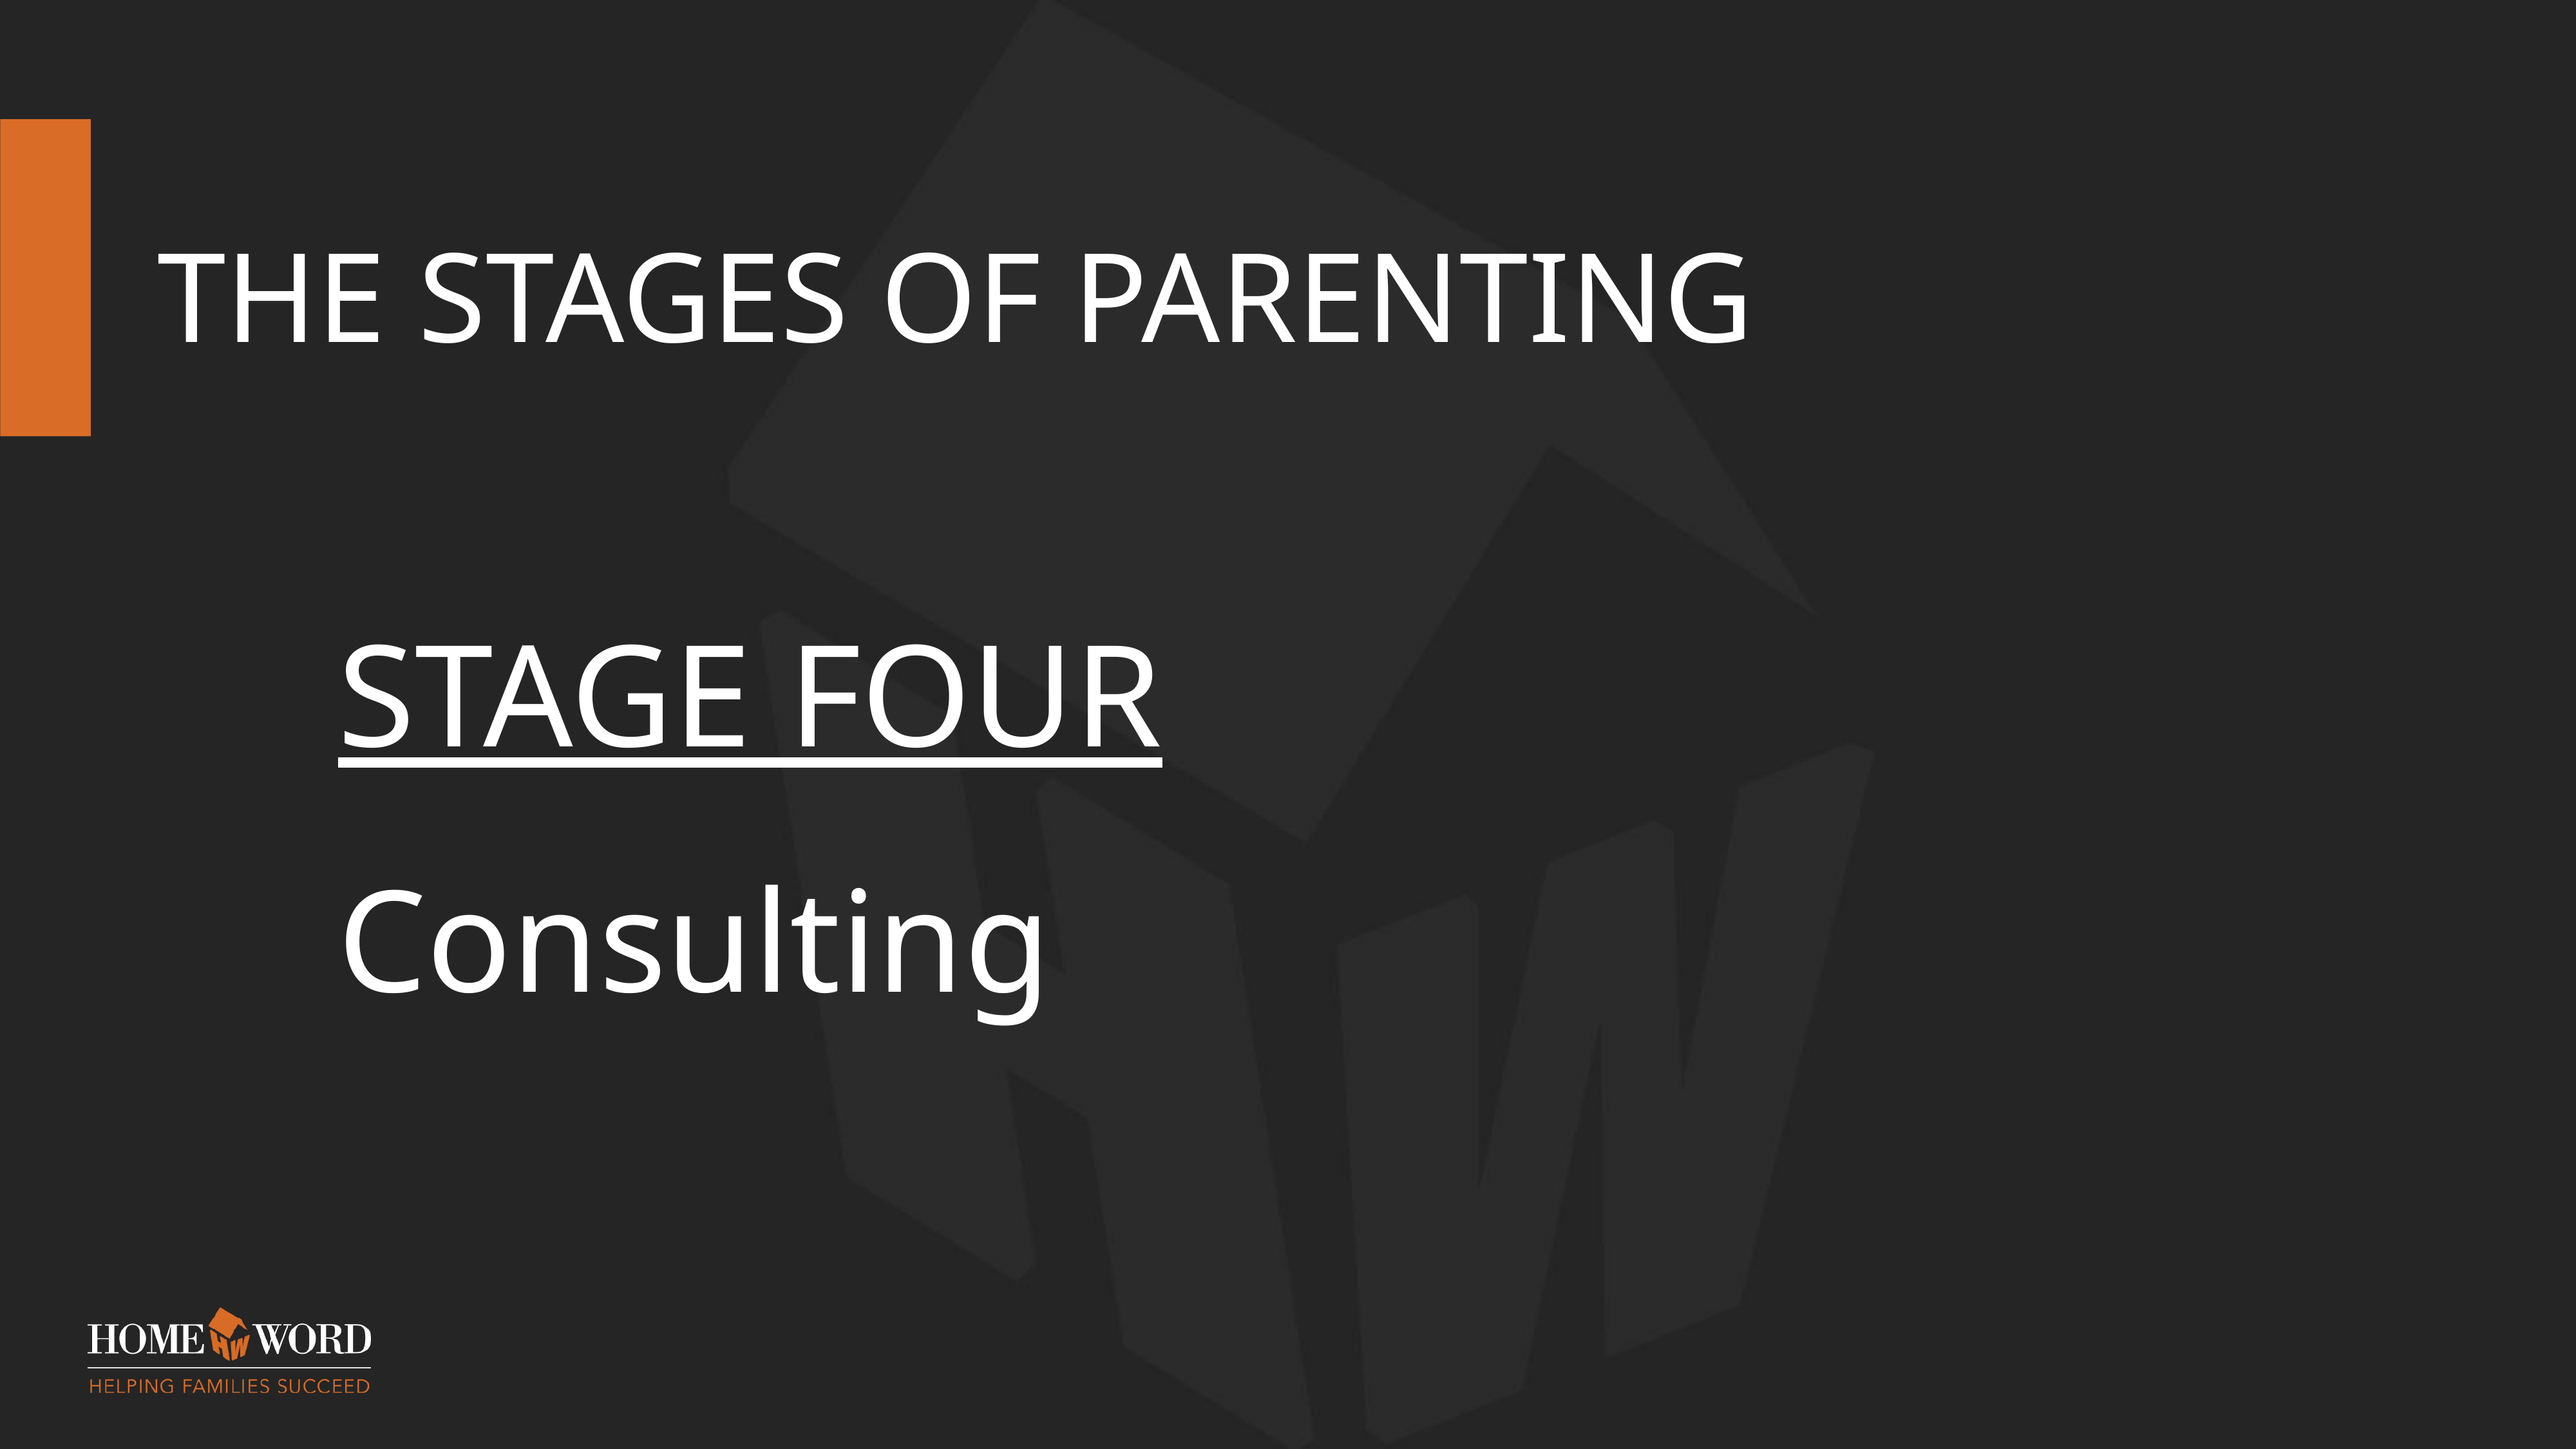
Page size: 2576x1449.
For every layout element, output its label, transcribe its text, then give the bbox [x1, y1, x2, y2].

text_box Consulting [332, 846, 2232, 1179]
title THE STAGES OF PARENTING [151, 120, 2295, 466]
picture [0, 0, 2576, 1449]
text_box STAGE FOUR [332, 600, 2232, 799]
